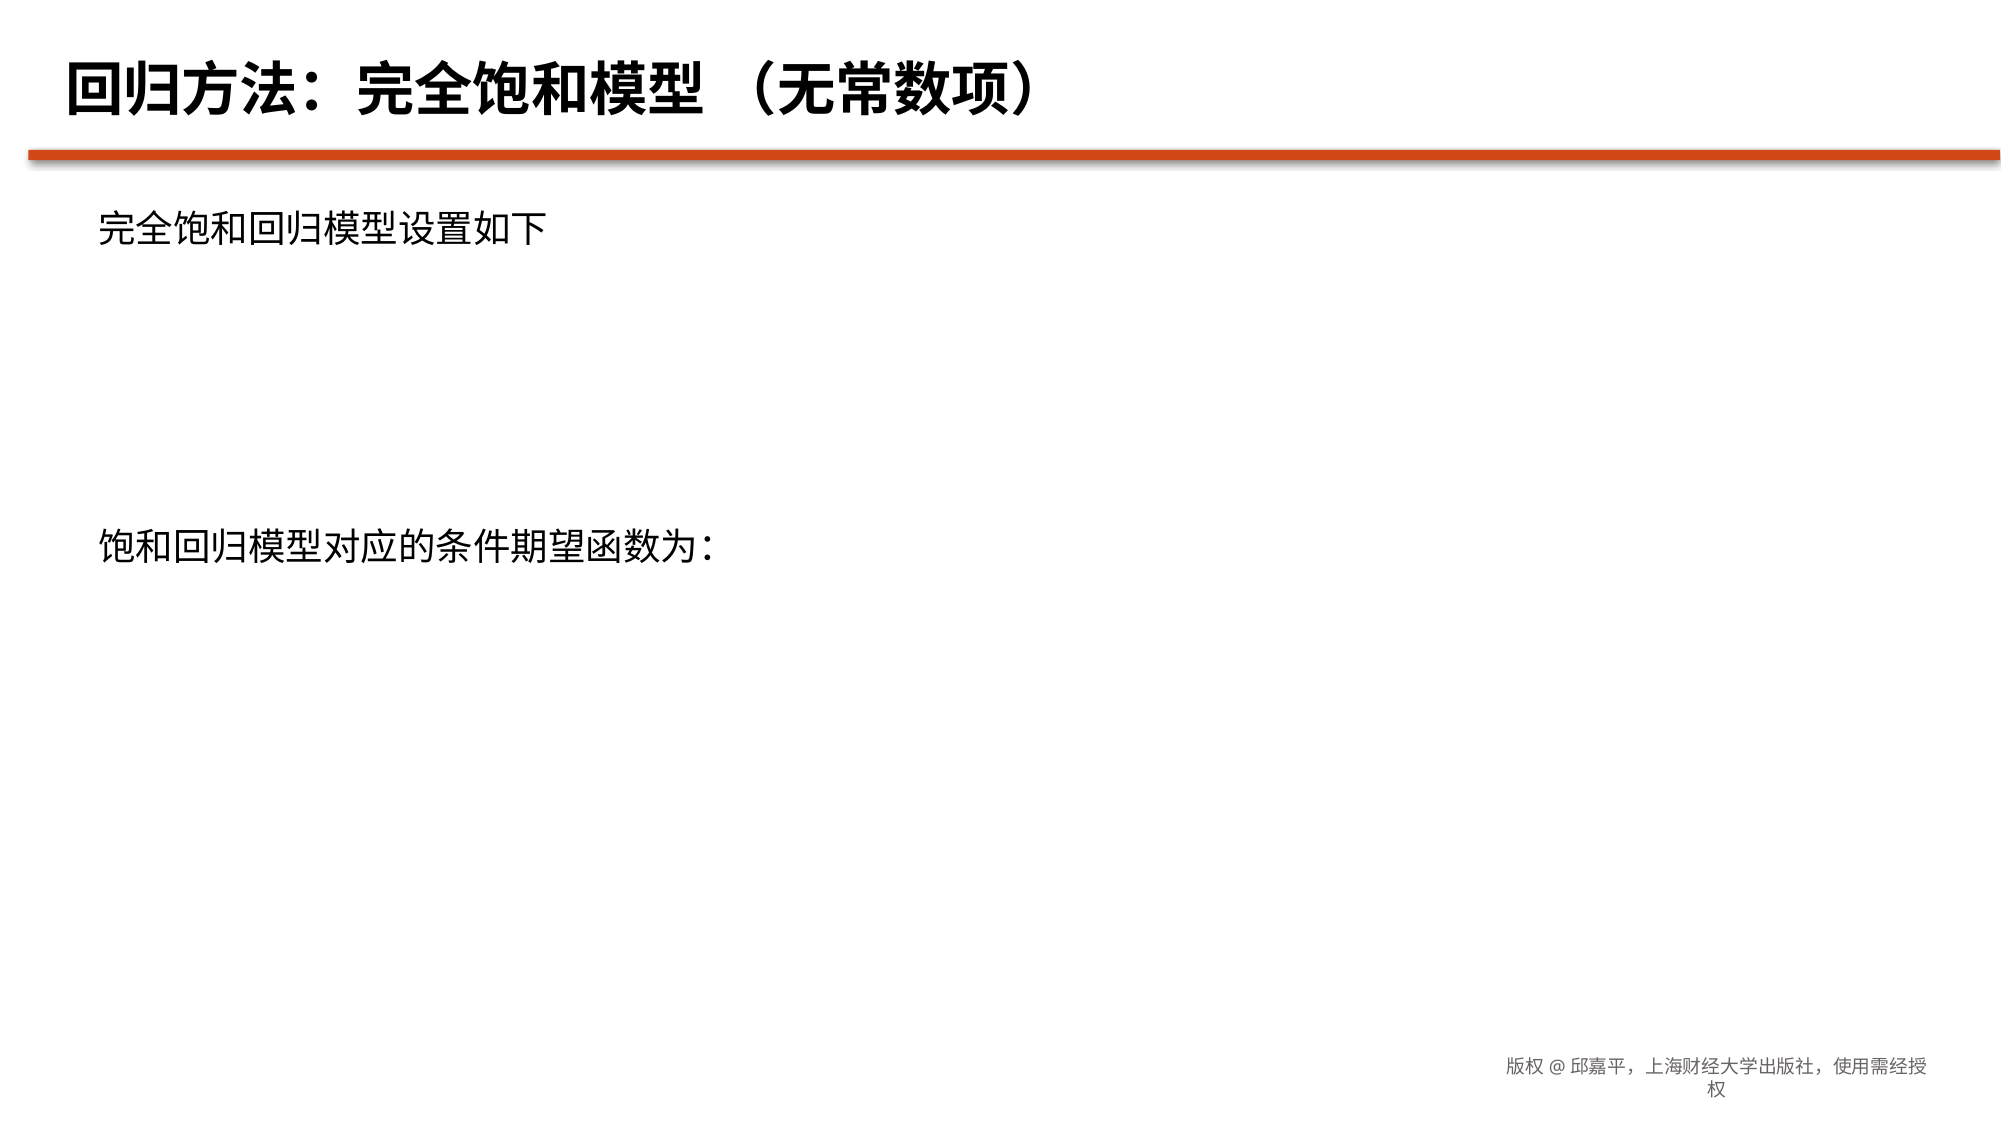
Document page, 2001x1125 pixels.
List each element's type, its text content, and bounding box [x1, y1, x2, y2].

title 回归方法：完全饱和模型 （无常数项） [50, 50, 1825, 138]
footer 版权@邱嘉平，上海财经大学出版社，使用需经授权 [1483, 1046, 1950, 1109]
